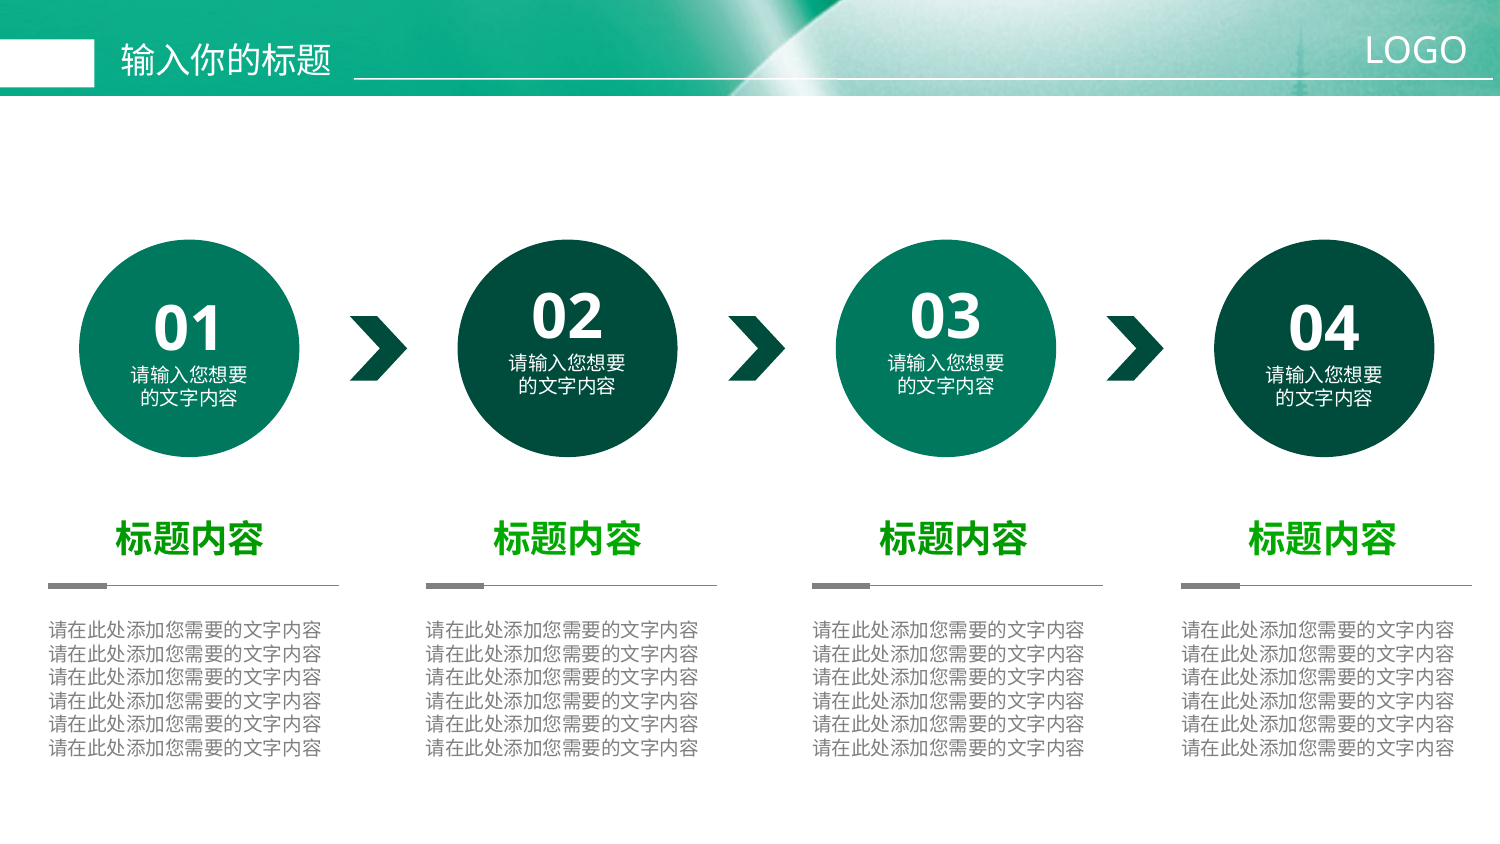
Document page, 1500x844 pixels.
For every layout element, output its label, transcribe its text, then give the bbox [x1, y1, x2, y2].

text_box [728, 316, 786, 381]
text_box 03 请输入您想要的文字内容 [835, 239, 1057, 458]
text_box [1106, 316, 1164, 381]
text_box 01 请输入您想要的文字内容 [79, 239, 300, 458]
text_box 标题内容 [805, 507, 1103, 568]
text_box 标题内容 [419, 507, 717, 568]
text_box [349, 316, 408, 381]
text_box 请在此处添加您需要的文字内容请在此处添加您需要的文字内容请在此处添加您需要的文字内容请在此处添加您需要的文字内容 请在此处添加您需要的文字内容 请在此处添加您需要的文字内容 [425, 618, 717, 783]
text_box 请在此处添加您需要的文字内容请在此处添加您需要的文字内容请在此处添加您需要的文字内容请在此处添加您需要的文字内容 请在此处添加您需要的文字内容 请在此处添加您需要的文字内容 [1181, 618, 1473, 783]
text_box 标题内容 [41, 507, 339, 568]
text_box 02 请输入您想要的文字内容 [457, 239, 678, 458]
picture [0, 0, 1500, 96]
text_box 请在此处添加您需要的文字内容请在此处添加您需要的文字内容请在此处添加您需要的文字内容请在此处添加您需要的文字内容 请在此处添加您需要的文字内容 请在此处添加您需要的文字内容 [812, 618, 1103, 783]
text_box 标题内容 [1174, 507, 1473, 568]
text_box 请在此处添加您需要的文字内容请在此处添加您需要的文字内容请在此处添加您需要的文字内容请在此处添加您需要的文字内容 请在此处添加您需要的文字内容 请在此处添加您需要的文字内容 [48, 618, 339, 830]
text_box 04 请输入您想要的文字内容 [1214, 239, 1435, 458]
